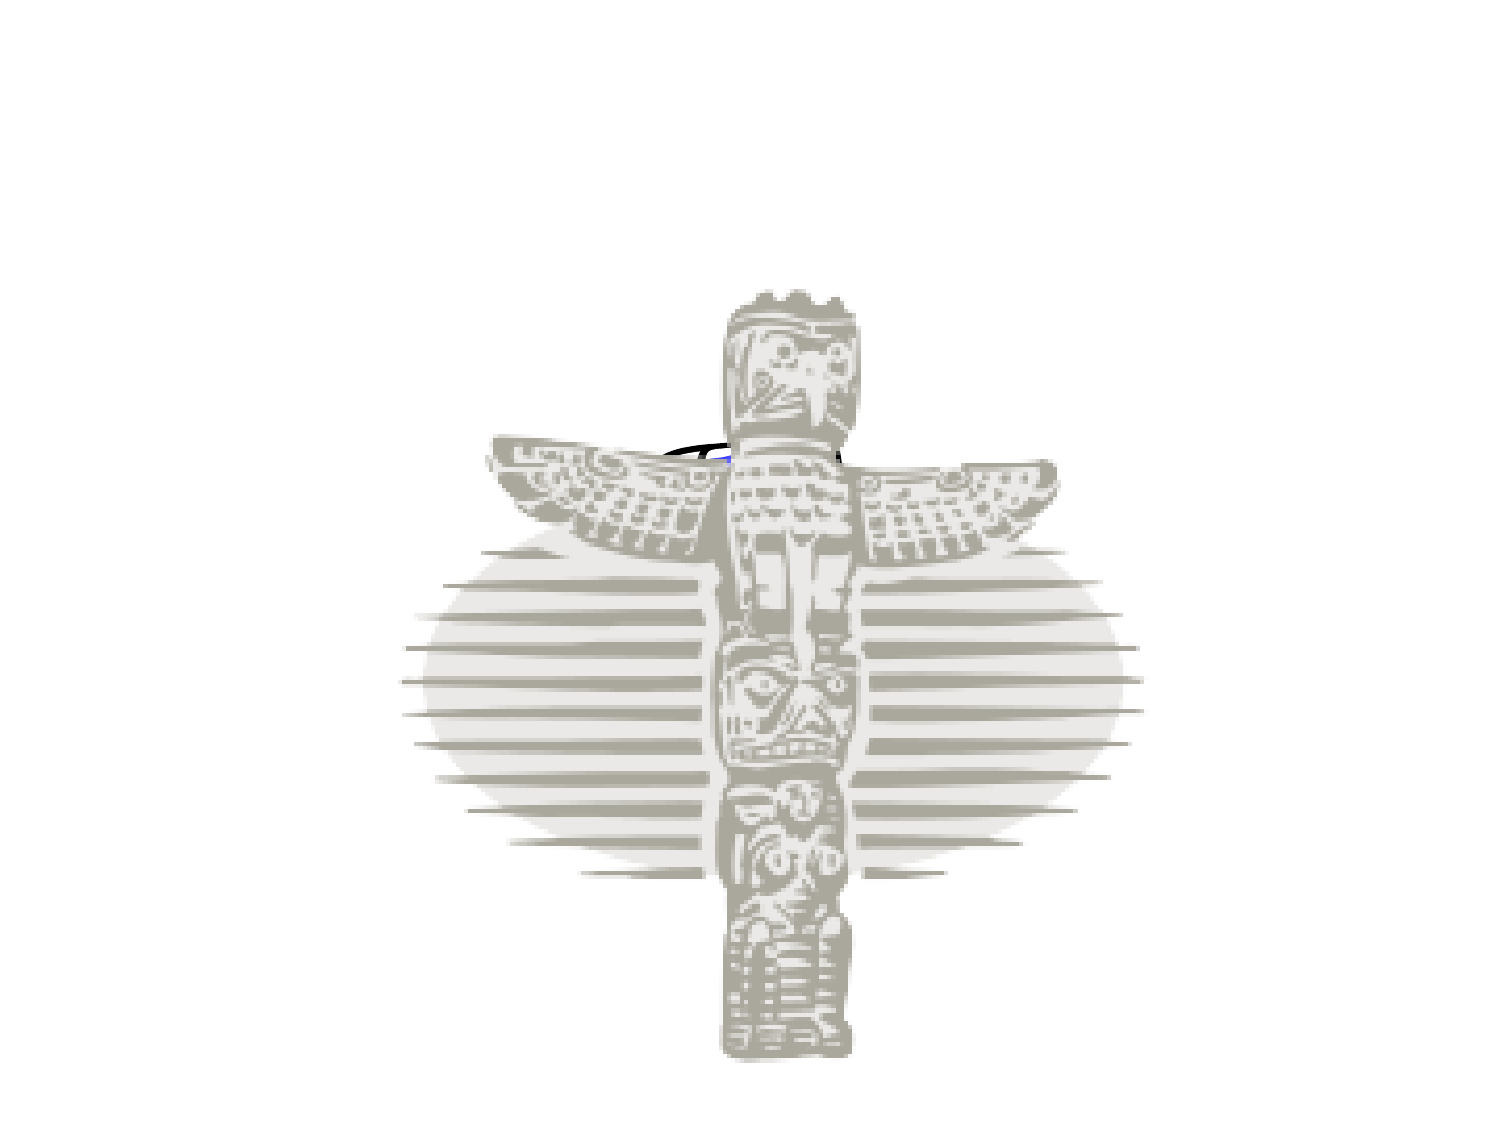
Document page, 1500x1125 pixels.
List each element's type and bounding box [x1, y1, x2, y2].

list [398, 288, 1149, 1063]
